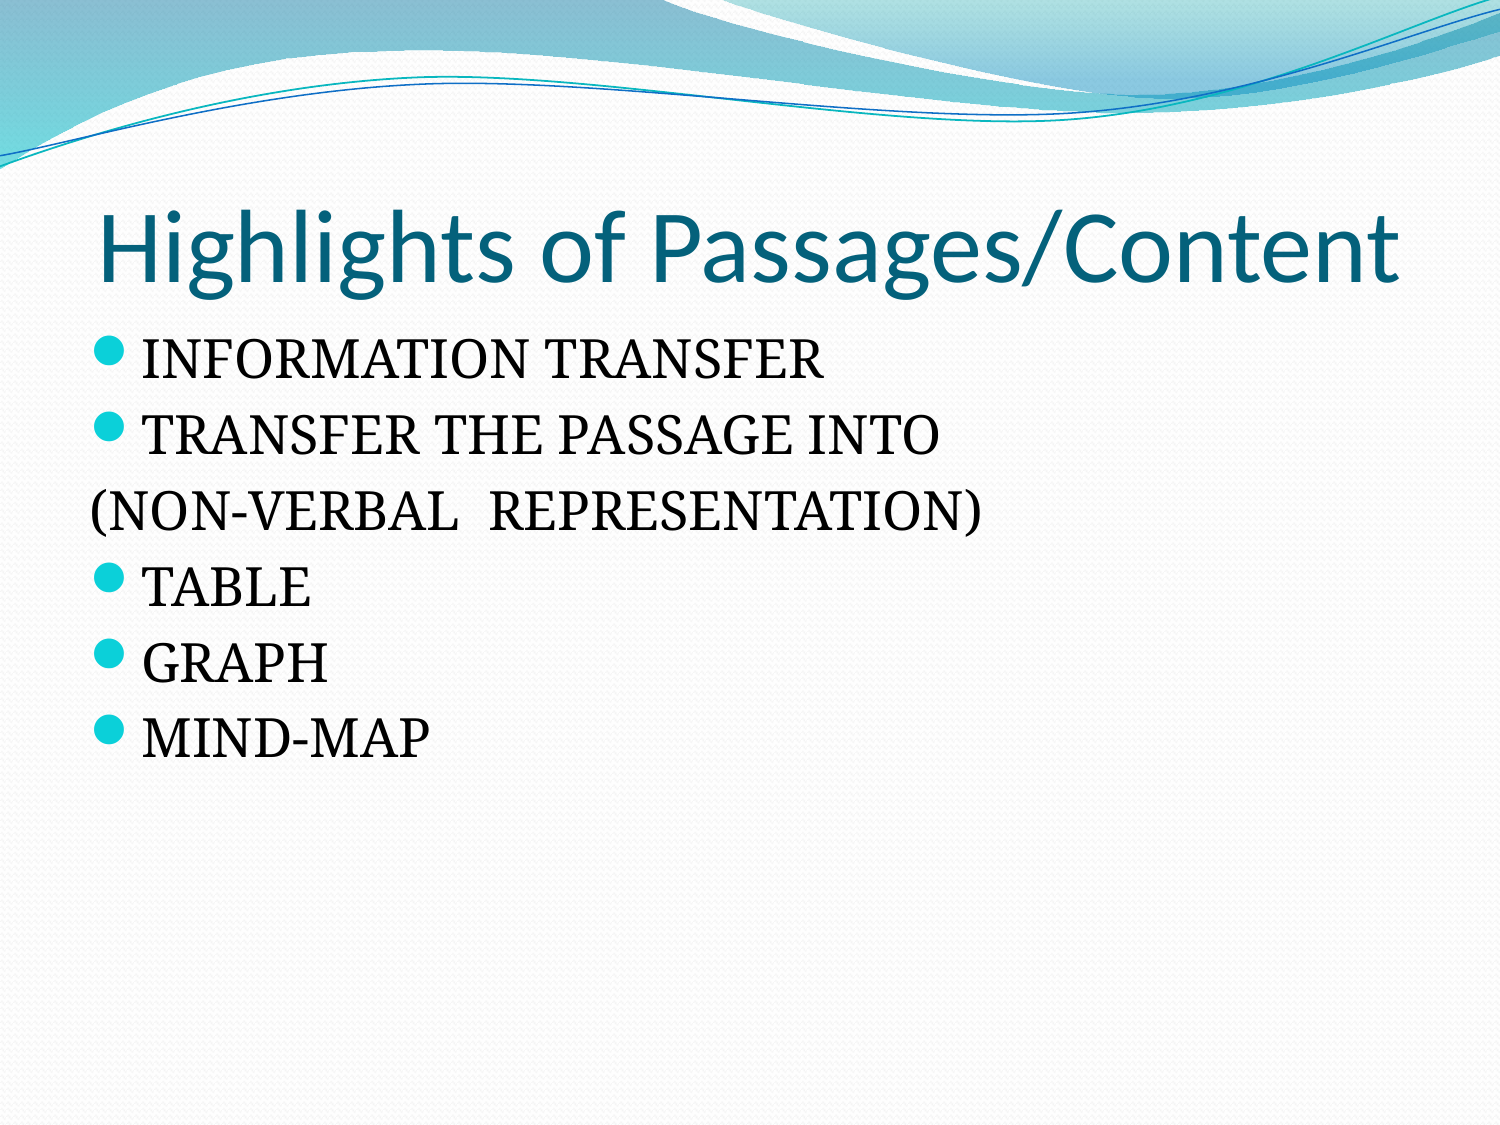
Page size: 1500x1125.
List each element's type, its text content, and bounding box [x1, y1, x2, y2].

list INFORMATION TRANSFER TRANSFER THE PASSAGE INTO (NON-VERBAL REPRESENTATION) TABLE GRAPH MIND-MAP [75, 317, 1425, 1038]
title Highlights of Passages/Content [75, 115, 1425, 303]
